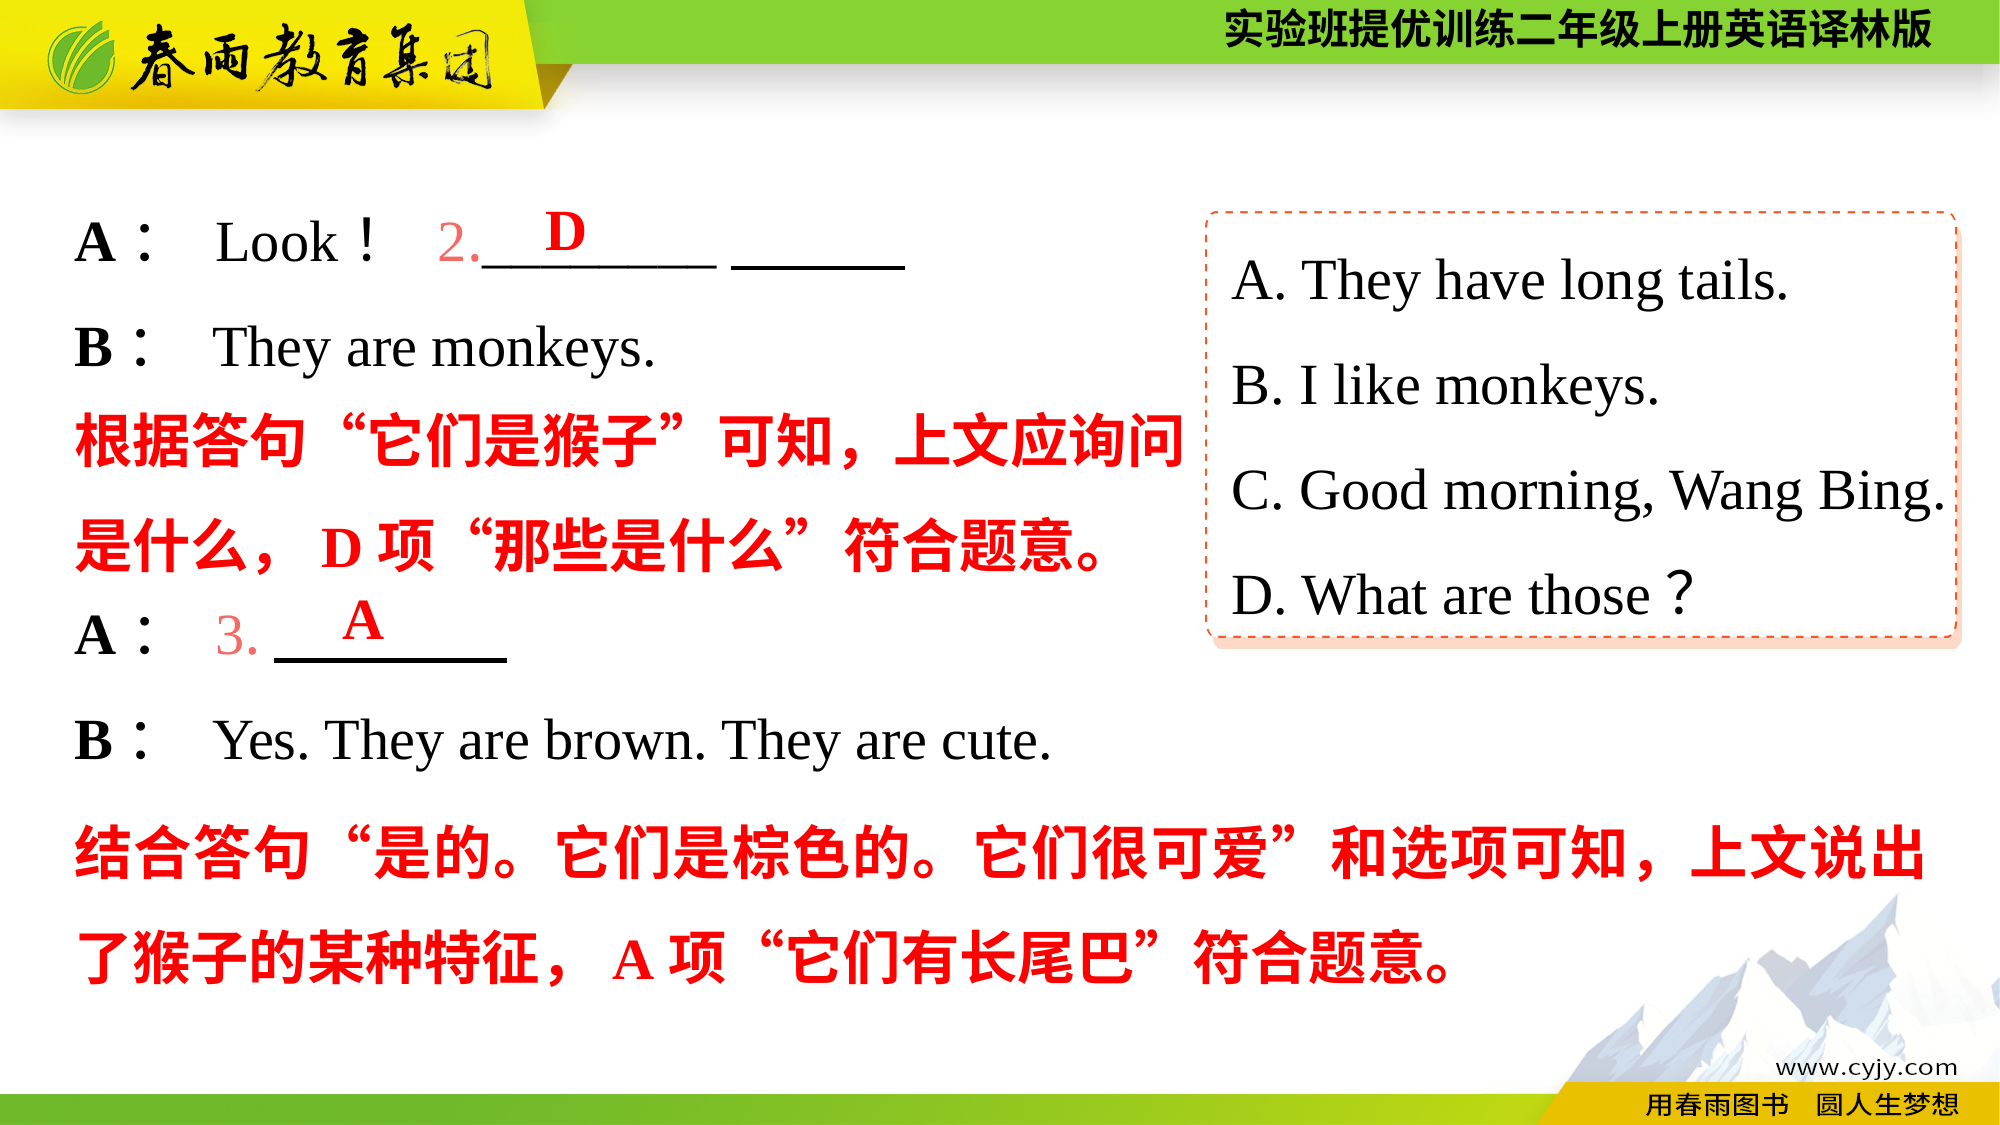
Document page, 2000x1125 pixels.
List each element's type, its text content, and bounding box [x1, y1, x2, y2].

text_box A [327, 574, 399, 659]
text_box 根据答句“它们是猴子”可知，上文应询问是什么，D项“那些是什么”符合题意。 [59, 361, 1200, 587]
picture [0, 0, 2000, 1125]
text_box A： 3. B： Yes. They are brown. They are cute. [59, 587, 1944, 773]
text_box A. They have long tails. B. I like monkeys. C. Good morning, Wang Bing. D. What are those？ [1216, 199, 2000, 634]
list A： Look！ 2.________ B： They are monkeys. [59, 160, 1944, 361]
text_box D [531, 184, 603, 270]
text_box 结合答句“是的。它们是棕色的。它们很可爱”和选项可知，上文说出了猴子的某种特征，A项“它们有长尾巴”符合题意。 [59, 773, 1944, 999]
